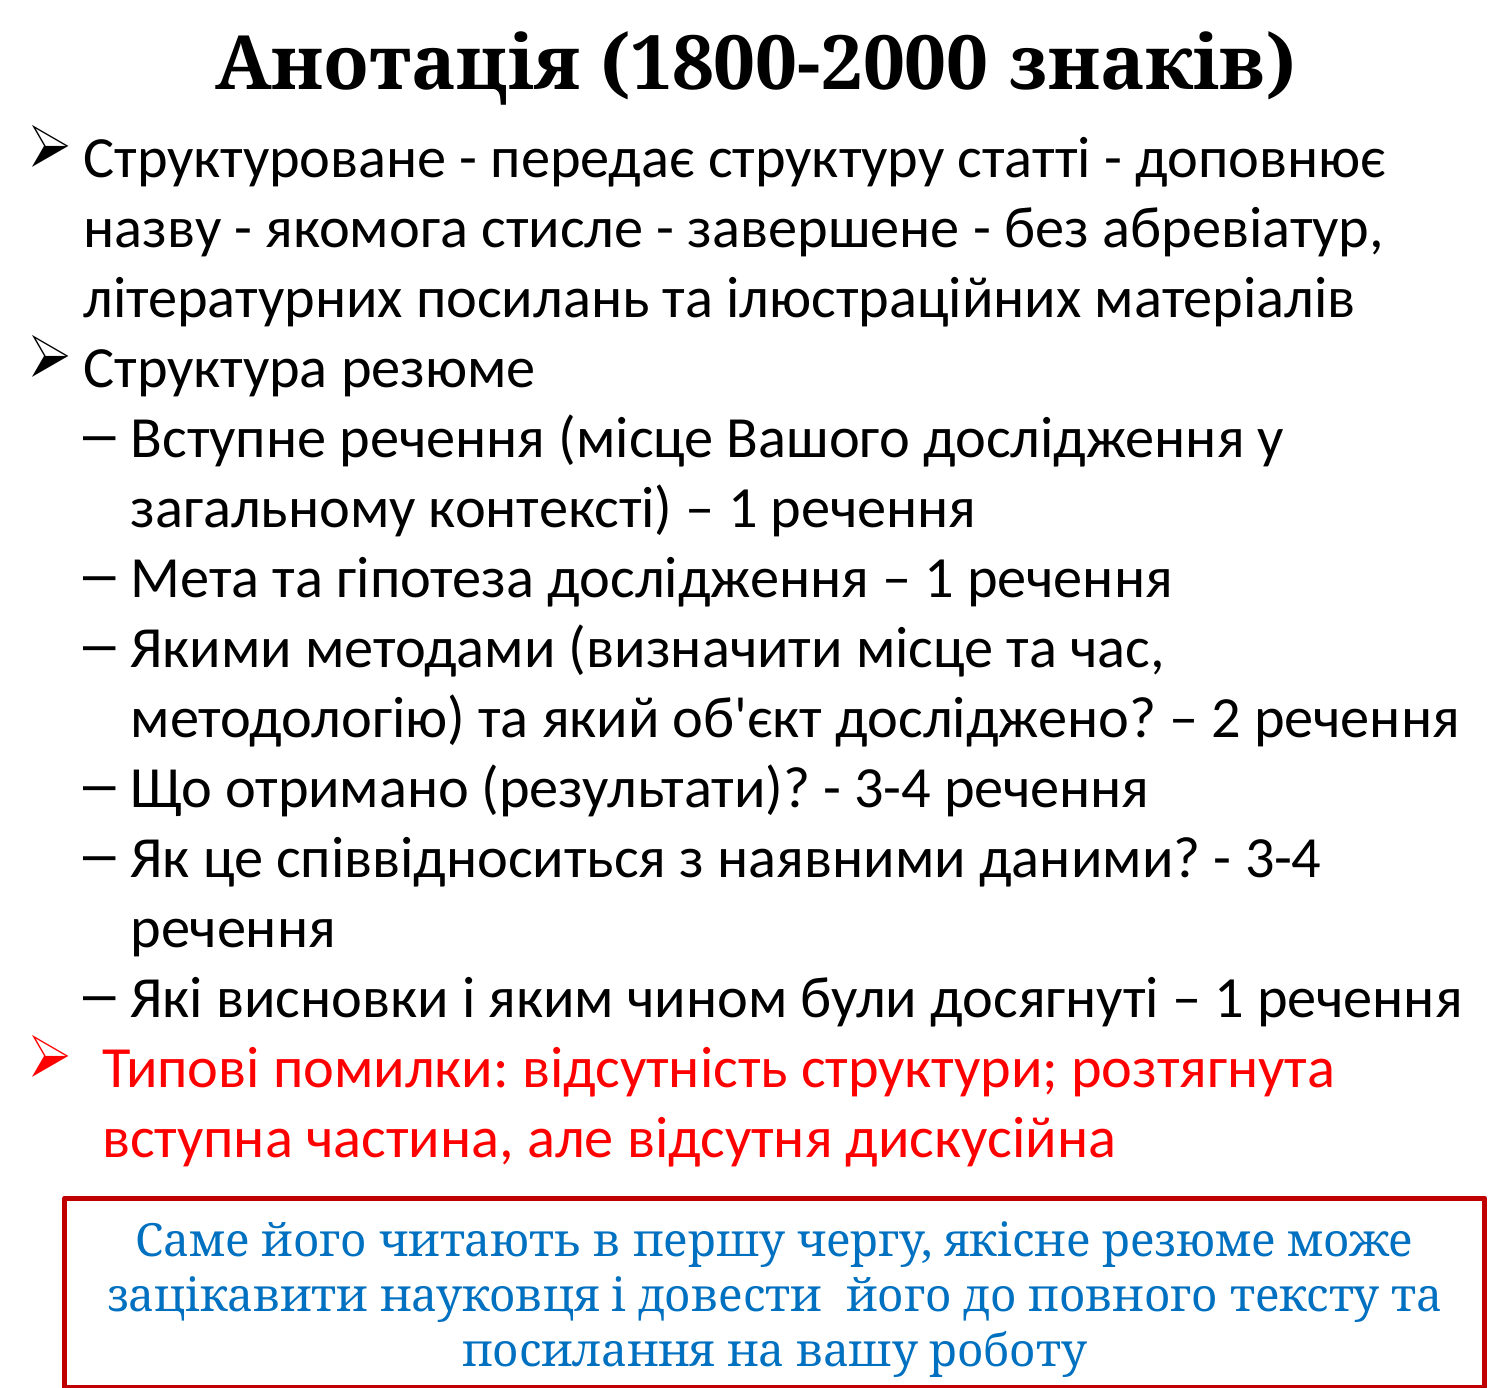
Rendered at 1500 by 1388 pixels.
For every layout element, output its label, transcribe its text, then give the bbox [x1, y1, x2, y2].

title Анотація (1800-2000 знаків) [18, 14, 1494, 246]
text_box Структуроване - передає структуру статті - доповнює назву - якомога стисле - завершене - без абревіатур, літературних посилань та ілюстраційних матеріалів Структура резюме Вступне речення (місце Вашого дослідження у загальному контексті) – 1 речення Мета та гіпотеза дослідження – 1 речення Якими методами (визначити місце та час, методологію) та який об'єкт досліджено? – 2 речення Що отримано (результати)? - 3-4 речення Як це співвідноситься з наявними даними? - 3-4 речення Які висновки і яким чином були досягнуті – 1 речення Типові помилки: відсутність структури; розтягнута вступна частина, але відсутня дискусійна [27, 118, 1485, 1169]
text_box Саме його читають в першу чергу, якісне резюме може зацікавити науковця і довести його до повного тексту та посилання на вашу роботу [63, 1196, 1487, 1388]
